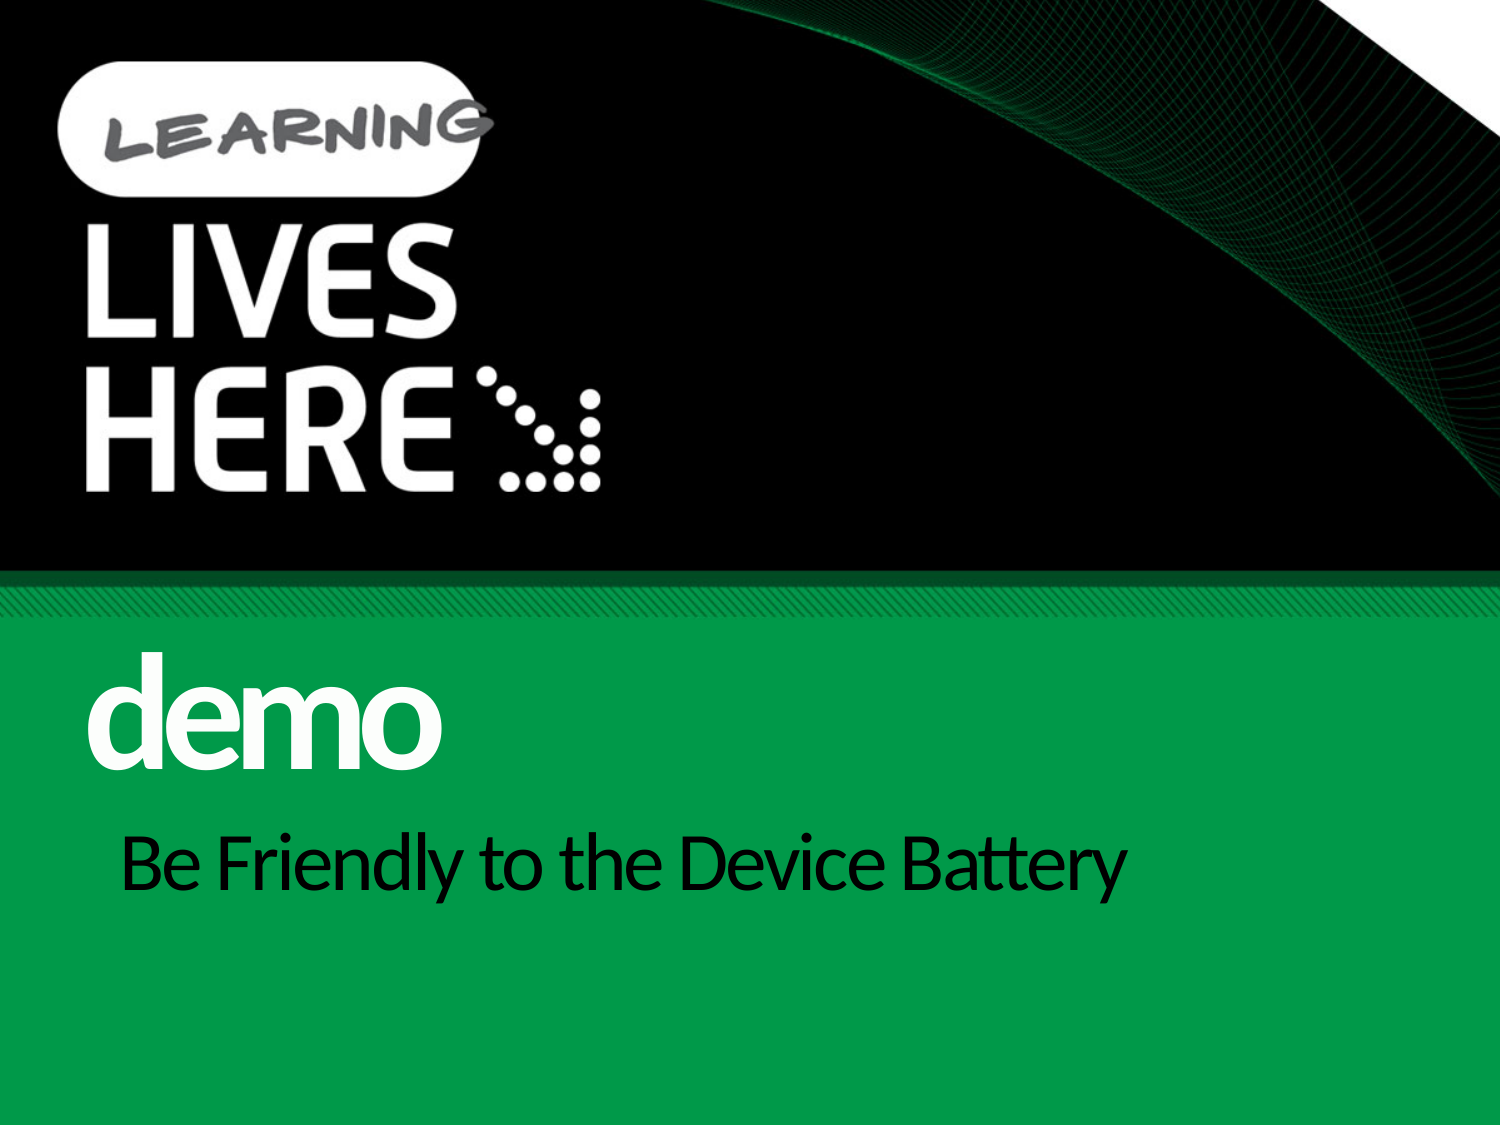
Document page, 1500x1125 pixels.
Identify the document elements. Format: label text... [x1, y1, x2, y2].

title Be Friendly to the Device Battery [119, 818, 1375, 943]
list demo [83, 625, 1344, 800]
picture [0, 0, 1500, 1125]
